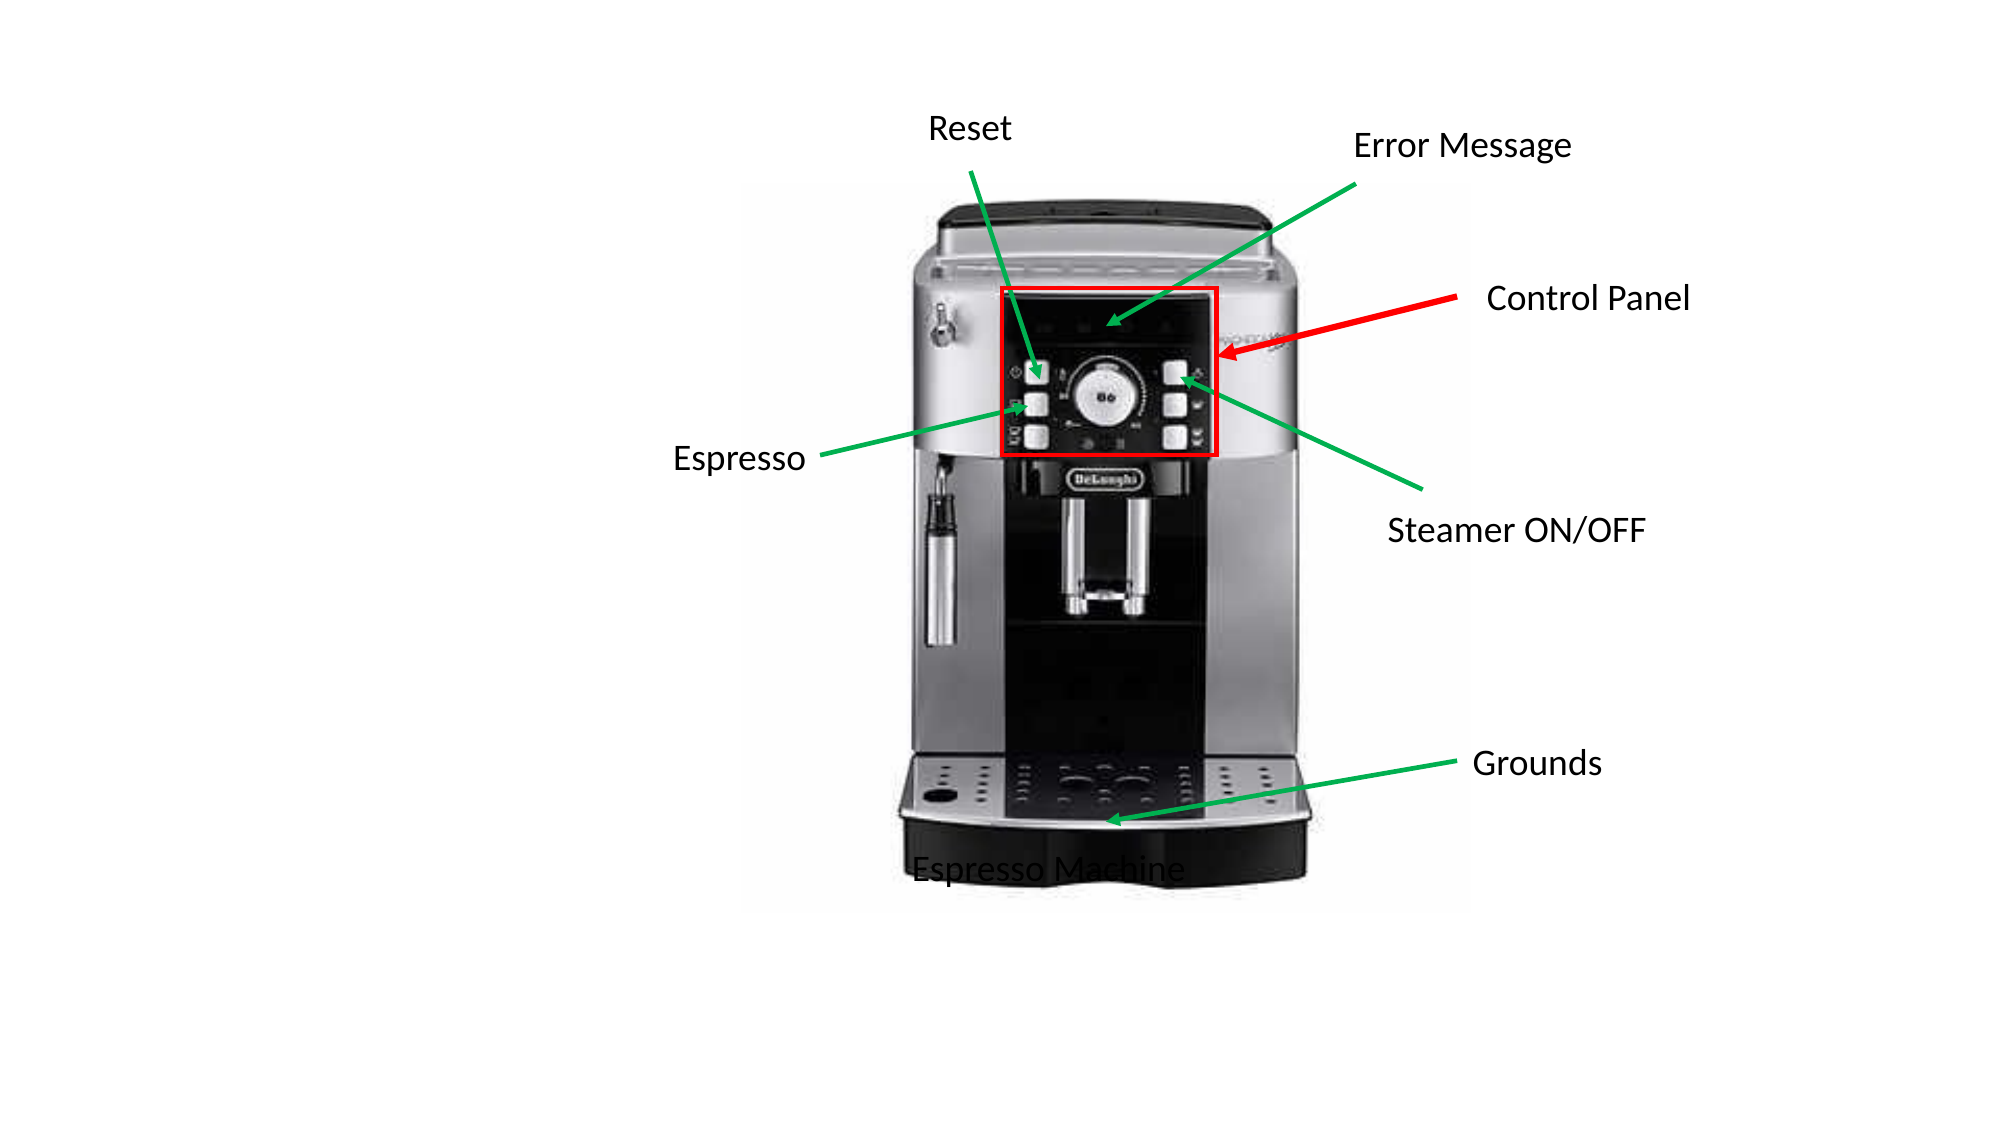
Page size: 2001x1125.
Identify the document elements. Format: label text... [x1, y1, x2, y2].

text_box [1179, 376, 1423, 490]
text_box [1216, 296, 1458, 357]
text_box Control Panel [1472, 265, 1707, 326]
text_box Error Message [1338, 112, 1588, 173]
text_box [970, 170, 1040, 380]
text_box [1105, 760, 1458, 822]
text_box Espresso [658, 425, 741, 486]
text_box Reset [913, 95, 1028, 155]
text_box Grounds [1471, 730, 1618, 791]
picture [741, 183, 1471, 913]
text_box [820, 405, 1029, 456]
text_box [1105, 183, 1356, 327]
text_box Steamer ON/OFF [1471, 497, 1662, 558]
